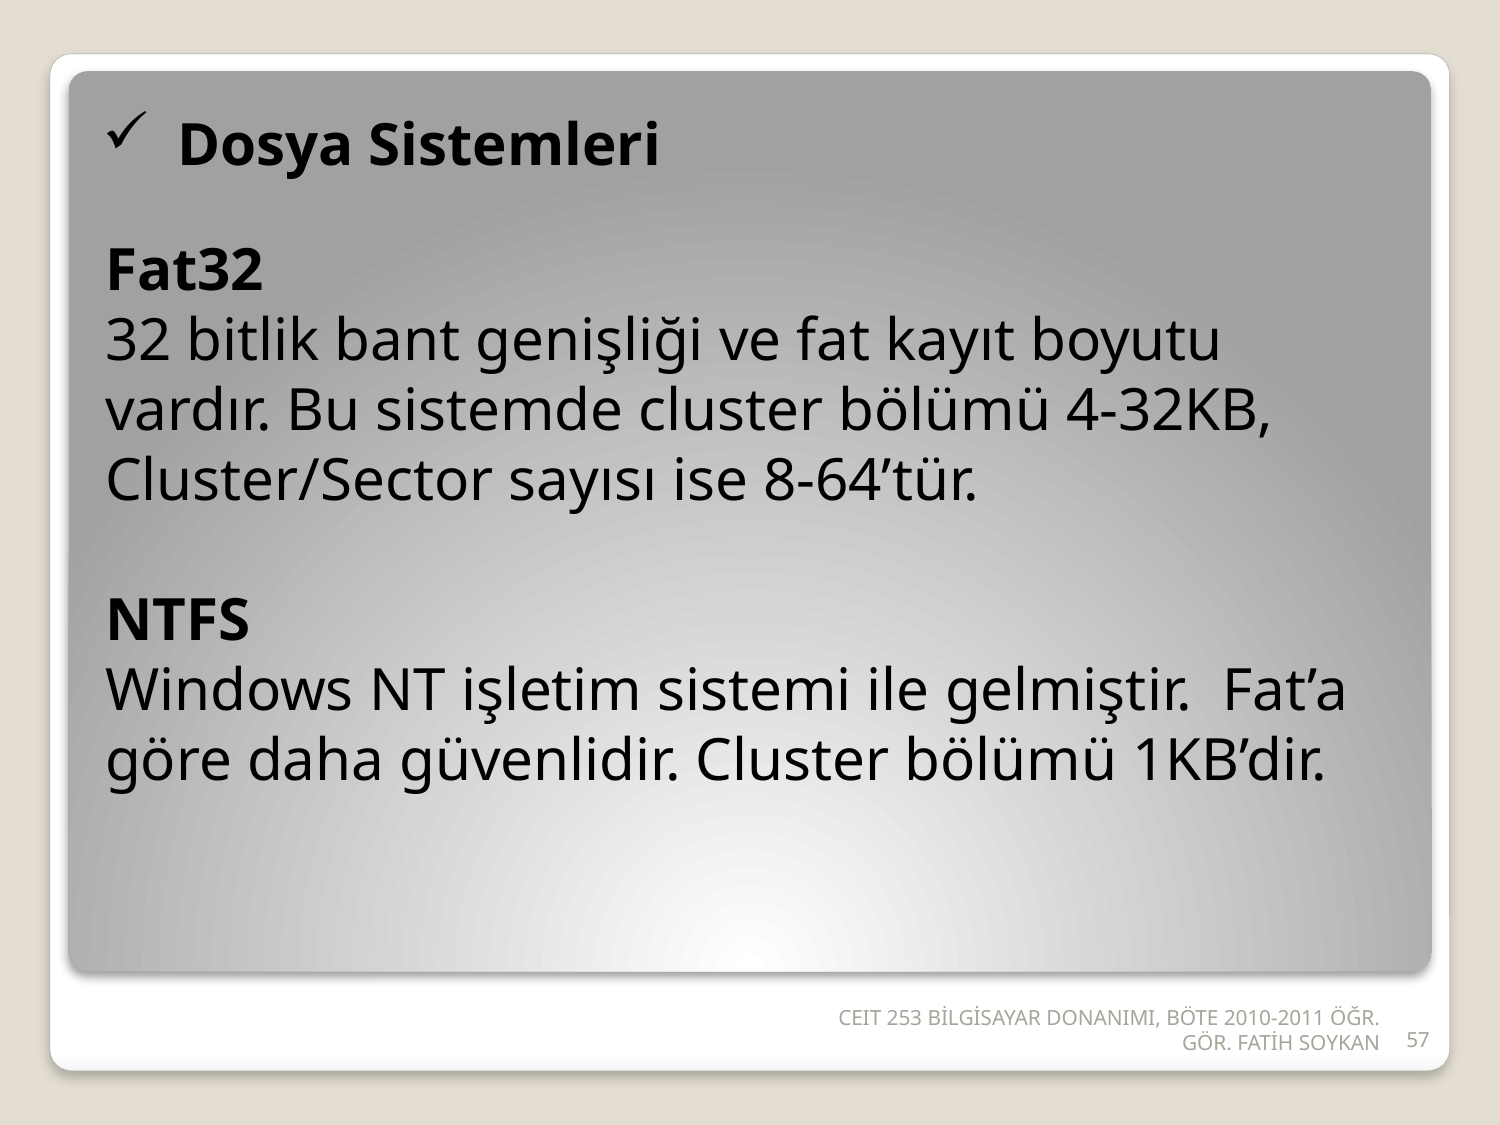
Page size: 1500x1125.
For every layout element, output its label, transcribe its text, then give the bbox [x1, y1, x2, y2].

text_box Fat32 32 bitlik bant genişliği ve fat kayıt boyutu vardır. Bu sistemde cluster bölümü 4-32KB, Cluster/Sector sayısı ise 8-64’tür. NTFS Windows NT işletim sistemi ile gelmiştir. Fat’a göre daha güvenlidir. Cluster bölümü 1KB’dir. [90, 224, 1378, 940]
slide_number 57 [1395, 1002, 1445, 1063]
text_box Dosya Sistemleri [87, 49, 1413, 185]
footer CEIT 253 BİLGİSAYAR DONANIMI, BÖTE 2010-2011 ÖĞR. GÖR. FATİH SOYKAN [800, 1002, 1395, 1063]
